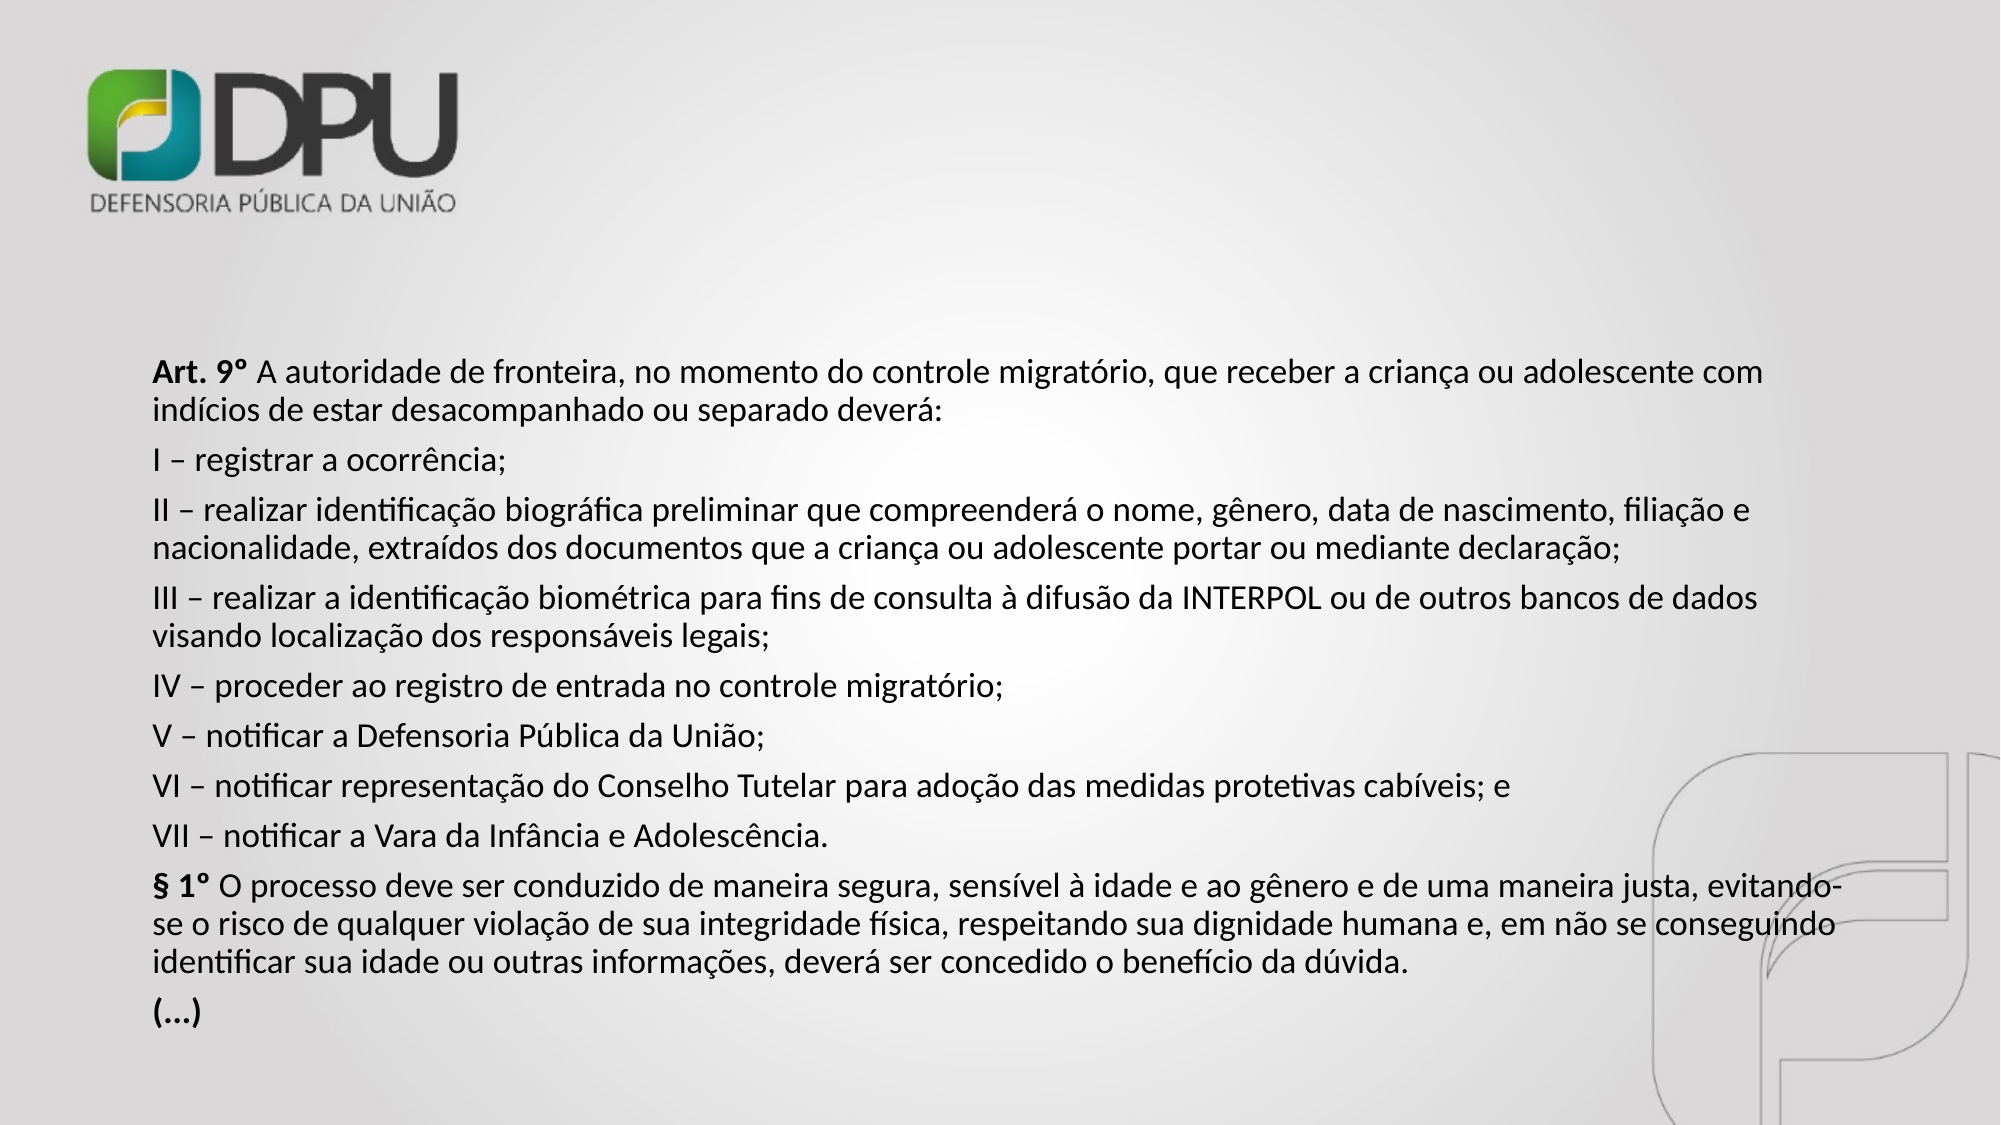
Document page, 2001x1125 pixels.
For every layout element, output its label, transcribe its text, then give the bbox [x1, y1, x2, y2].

list Art. 9º A autoridade de fronteira, no momento do controle migratório, que receber a criança ou adolescente com indícios de estar desacompanhado ou separado deverá: I – registrar a ocorrência; II – realizar identificação biográfica preliminar que compreenderá o nome, gênero, data de nascimento, filiação e nacionalidade, extraídos dos documentos que a criança ou adolescente portar ou mediante declaração; III – realizar a identificação biométrica para fins de consulta à difusão da INTERPOL ou de outros bancos de dados visando localização dos responsáveis legais; IV – proceder ao registro de entrada no controle migratório; V – notificar a Defensoria Pública da União; VI – notificar representação do Conselho Tutelar para adoção das medidas protetivas cabíveis; e VII – notificar a Vara da Infância e Adolescência. § 1º O processo deve ser conduzido de maneira segura, sensível à idade e ao gênero e de uma maneira justa, evitando-se o risco de qualquer violação de sua integridade física, respeitando sua dignidade humana e, em não se conseguindo identificar sua idade ou outras informações, deverá ser concedido o benefício da dúvida. (...) [137, 345, 1863, 1057]
picture [0, 0, 2001, 1125]
